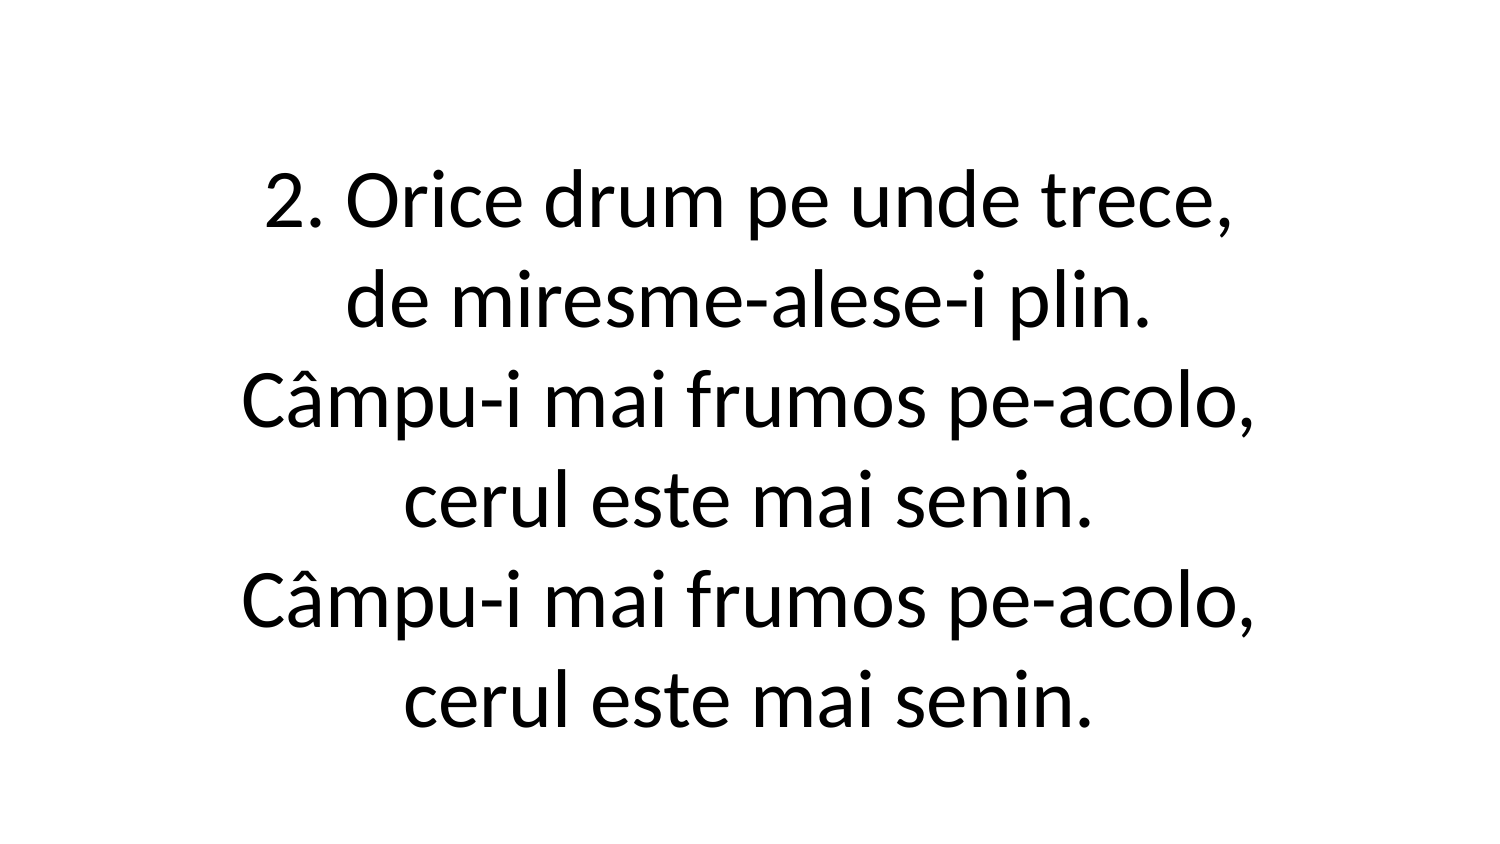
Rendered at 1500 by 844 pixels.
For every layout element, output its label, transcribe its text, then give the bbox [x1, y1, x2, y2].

text_box 2. Orice drum pe unde trece, de miresme-alese-i plin. Câmpu-i mai frumos pe-acolo, cerul este mai senin. Câmpu-i mai frumos pe-acolo, cerul este mai senin. [226, 92, 1274, 752]
